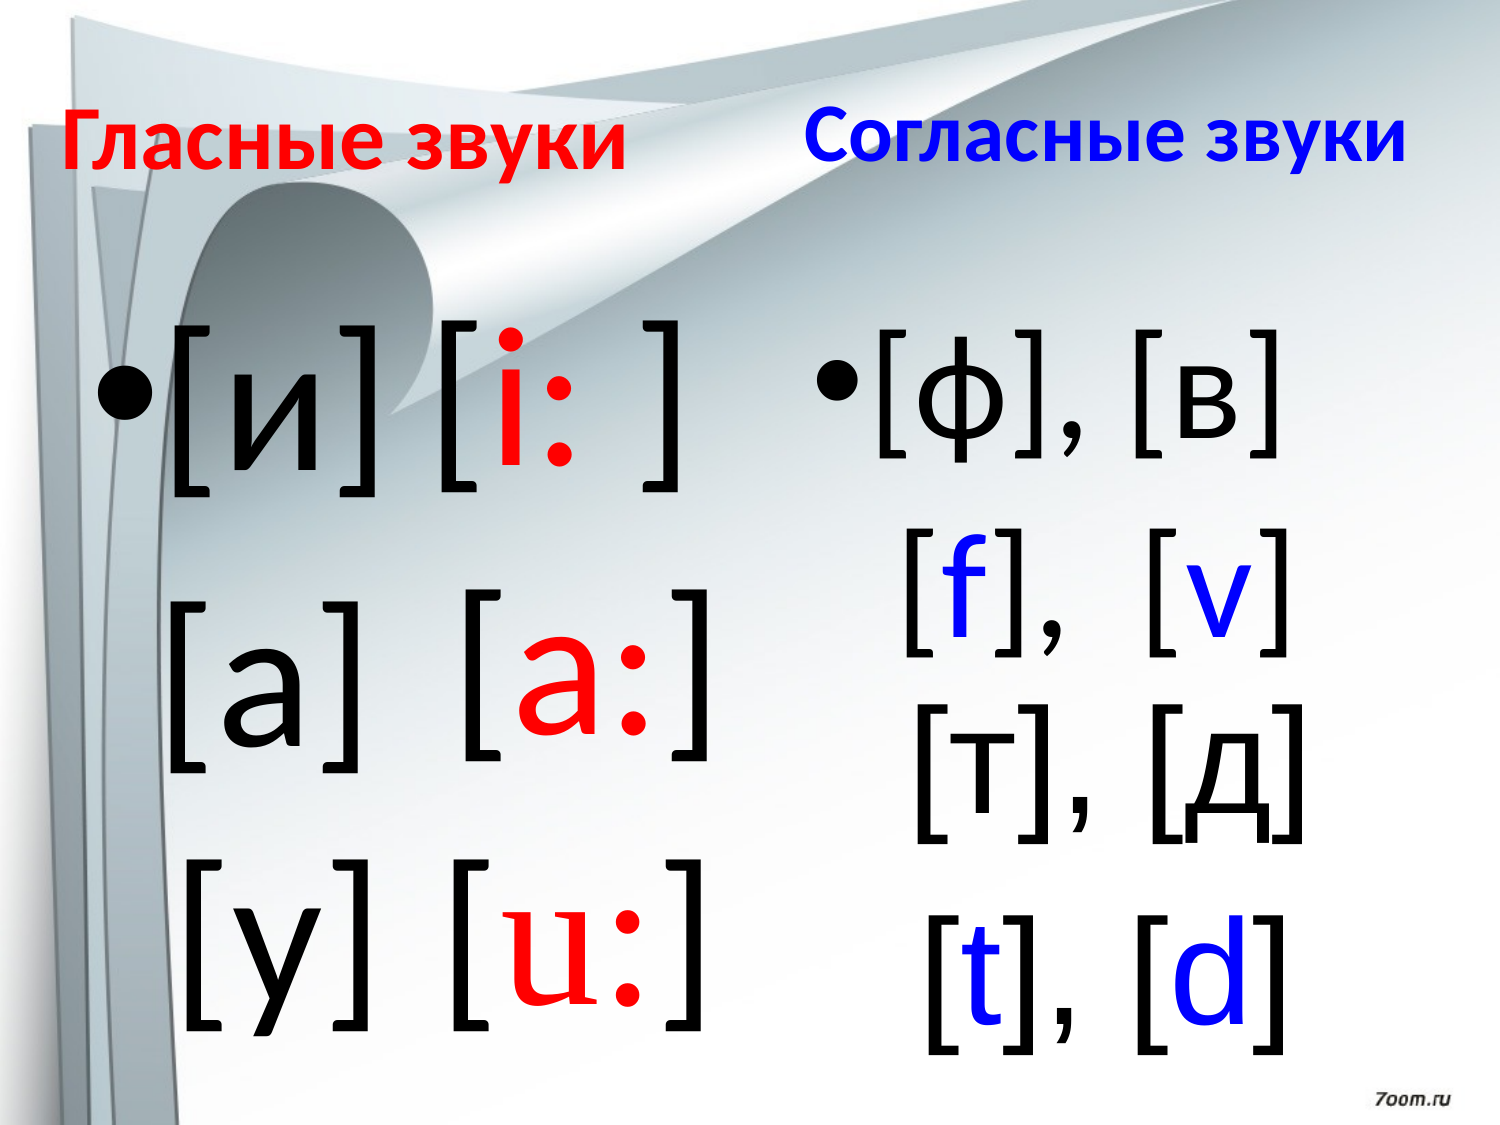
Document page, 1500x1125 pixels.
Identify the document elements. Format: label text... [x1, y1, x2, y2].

text_box [u:] [423, 796, 777, 1052]
text_box [у] [156, 796, 399, 1052]
text_box [a:] [435, 527, 828, 783]
list [и] [75, 262, 738, 1005]
text_box [i: ] [412, 257, 755, 513]
text_box [а] [140, 538, 450, 794]
text_box [t], [d] [904, 867, 1310, 1062]
list [ф], [в] [796, 281, 1460, 1024]
text_box [f], [v] [881, 480, 1314, 676]
text_box Гласные звуки [46, 70, 692, 195]
text_box [т], [д] [892, 656, 1329, 851]
picture [0, 0, 1500, 1125]
title Согласные звуки [761, 58, 1454, 198]
